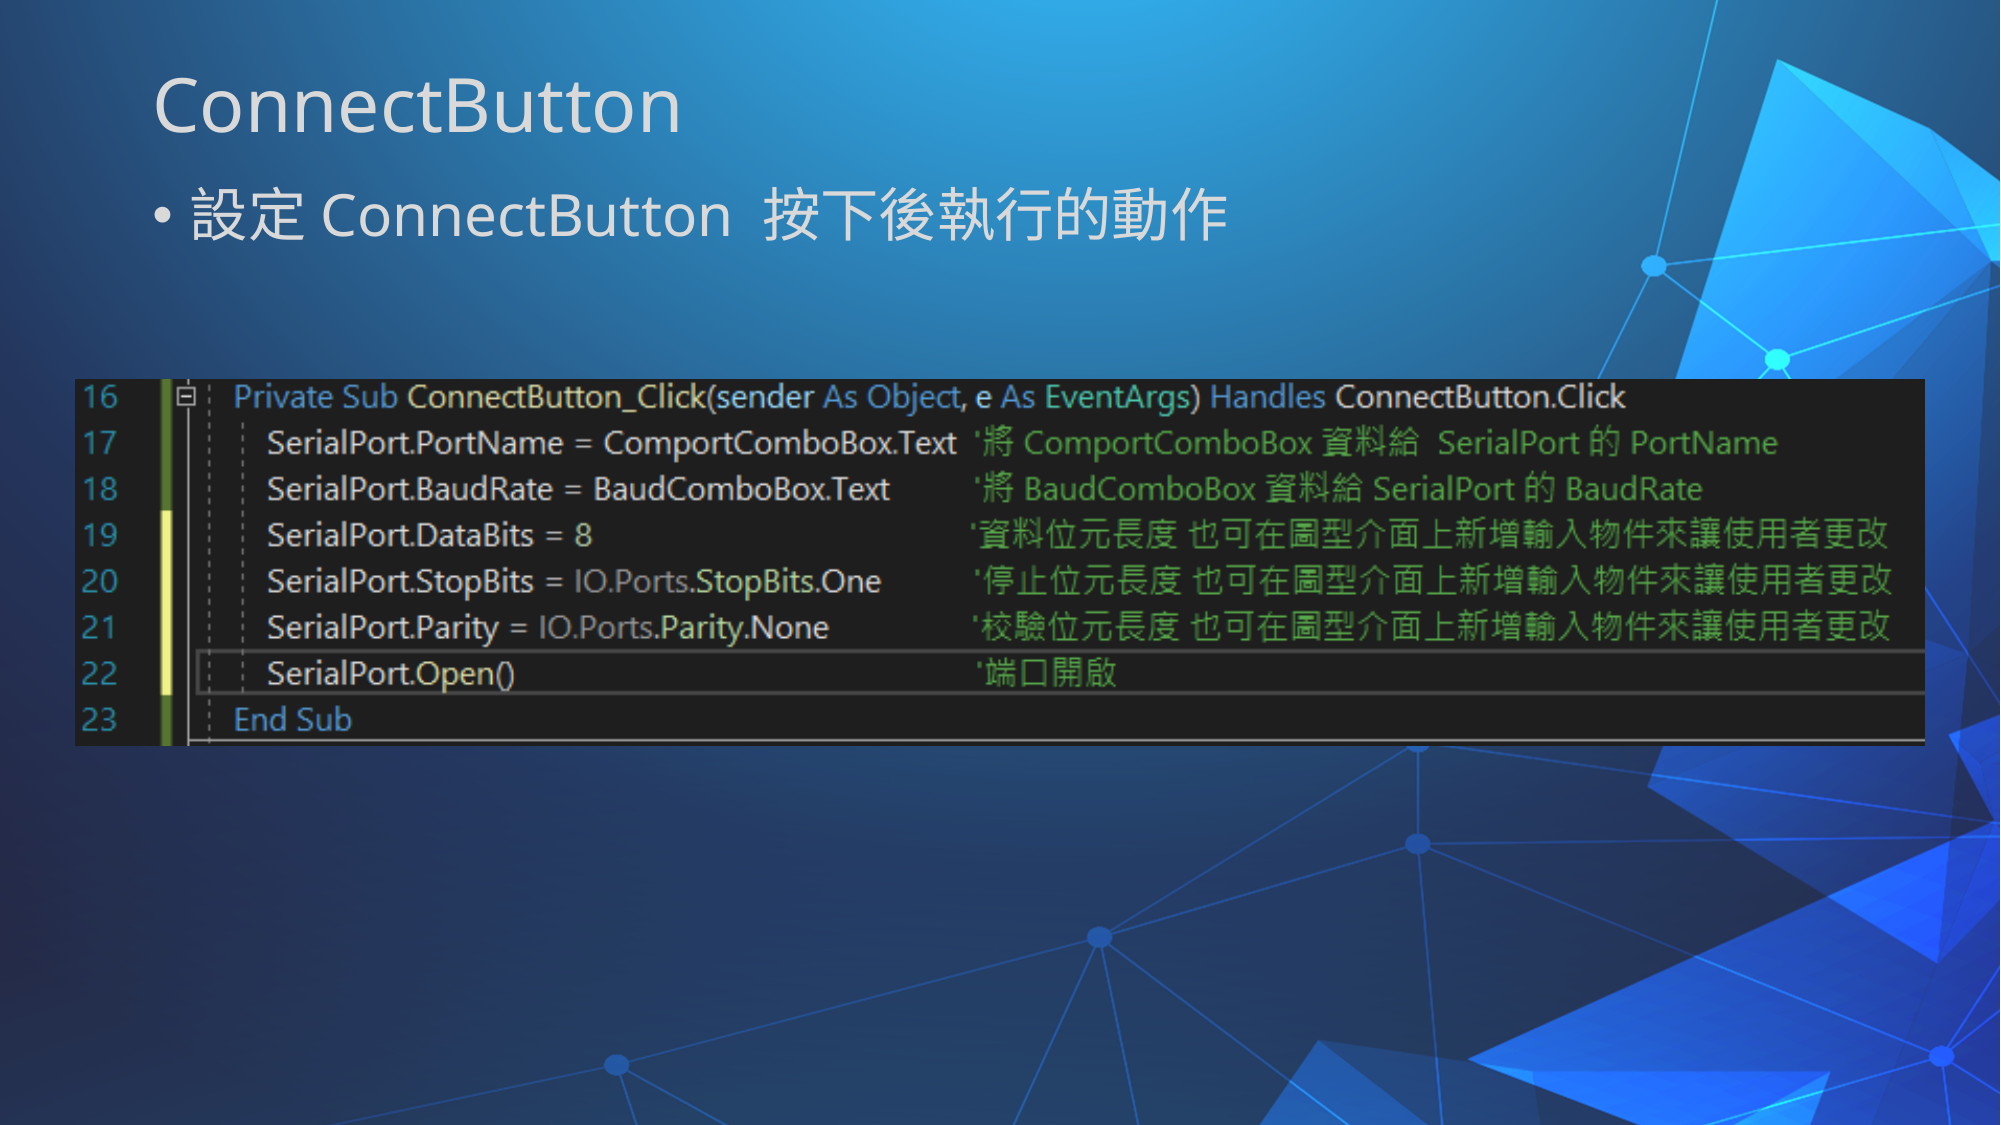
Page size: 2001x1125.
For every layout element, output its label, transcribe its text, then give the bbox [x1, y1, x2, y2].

title ConnectButton [137, 59, 1863, 178]
list 設定ConnectButton 按下後執行的動作 [137, 746, 1863, 1014]
picture [75, 379, 1925, 746]
list 設定ConnectButton 按下後執行的動作 [137, 178, 1863, 379]
